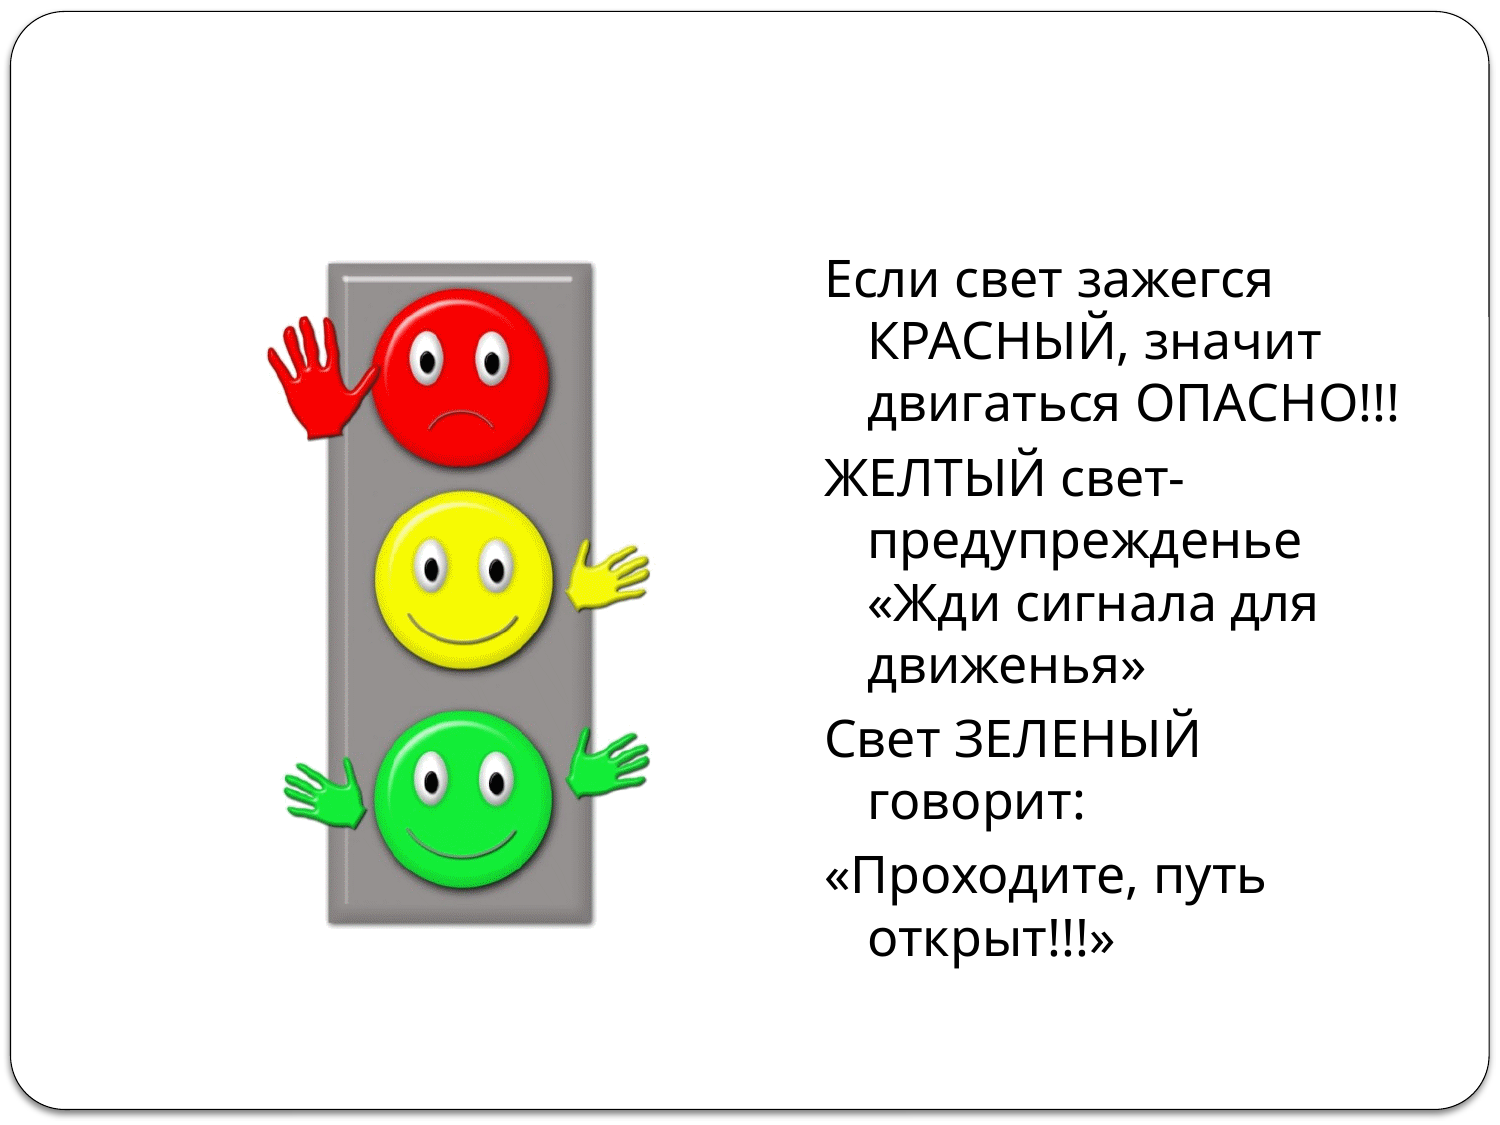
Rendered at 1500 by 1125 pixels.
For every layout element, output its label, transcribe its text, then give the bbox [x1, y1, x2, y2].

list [222, 237, 693, 988]
list Если свет зажегся КРАСНЫЙ, значит двигаться ОПАСНО!!! ЖЕЛТЫЙ свет-предупрежденье «Жди сигнала для движенья» Свет ЗЕЛЕНЫЙ говорит: «Проходите, путь открыт!!!» [809, 237, 1425, 988]
